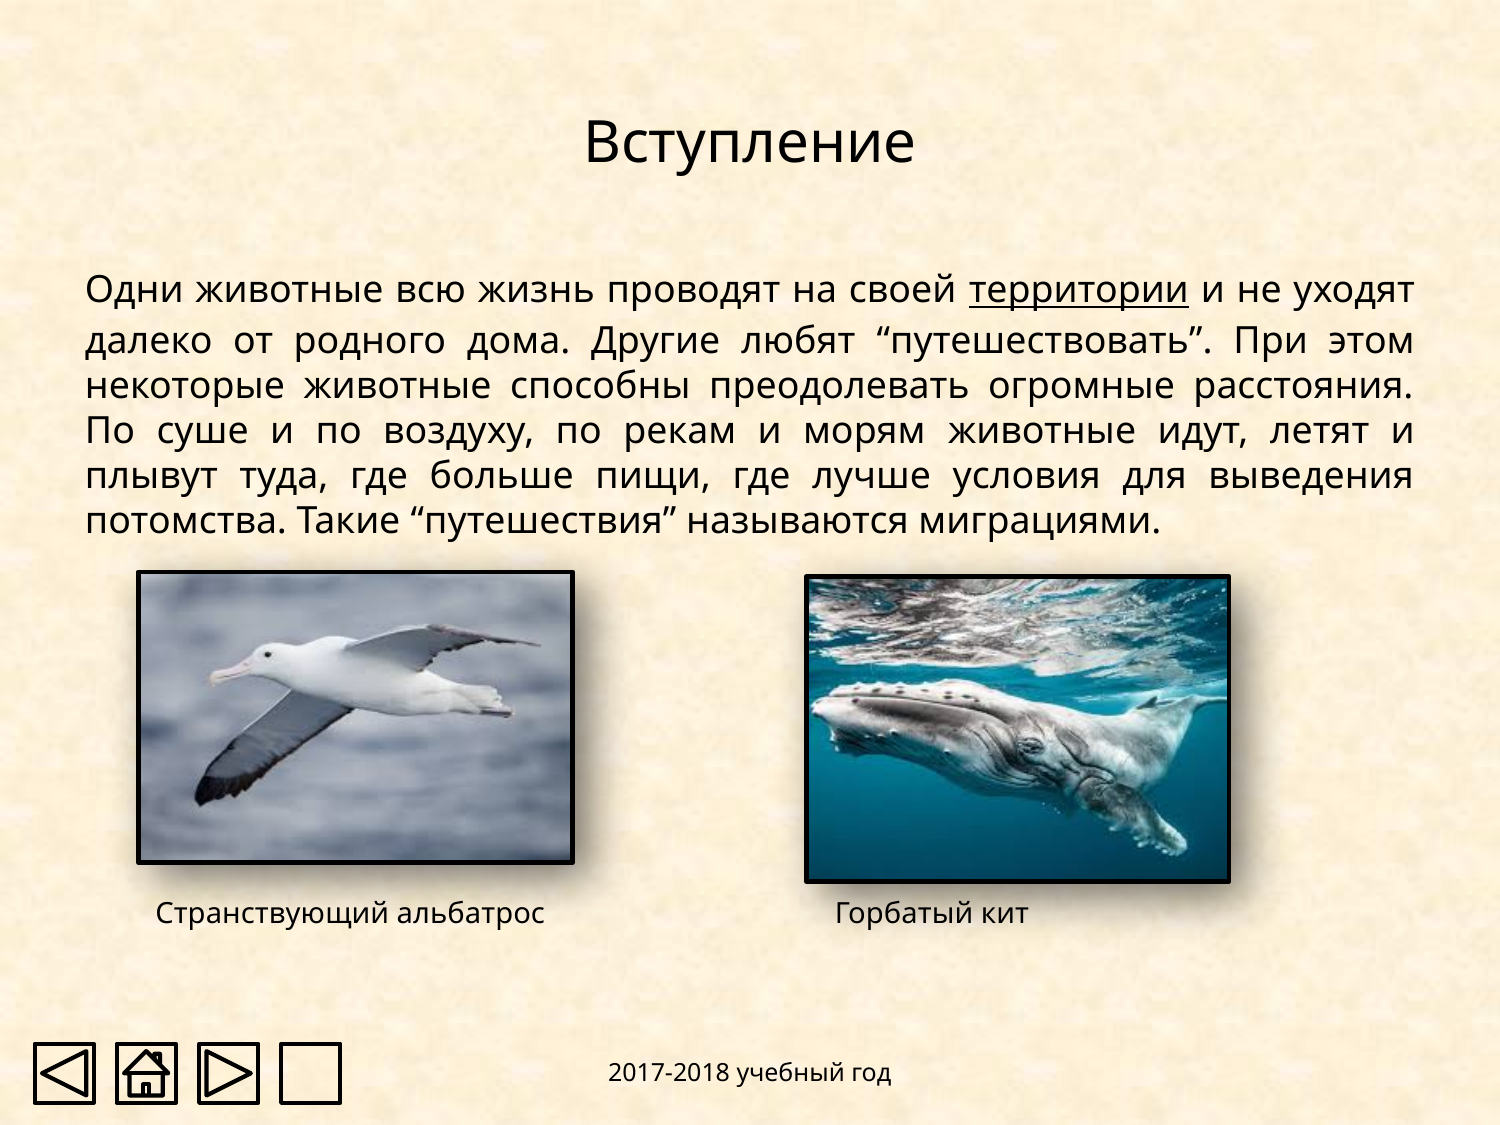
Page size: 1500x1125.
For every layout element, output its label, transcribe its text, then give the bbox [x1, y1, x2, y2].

footer 2017-2018 учебный год [550, 1041, 950, 1102]
text_box Горбатый кит [820, 886, 1254, 937]
picture [0, 0, 1500, 1125]
title Вступление [75, 45, 1425, 233]
text_box Одни животные всю жизнь проводят на своей территории и не уходят далеко от родного дома. Другие любят “путешествовать”. При этом некоторые животные способны преодолевать огромные расстояния. По суше и по воздуху, по рекам и морям животные идут, летят и плывут туда, где больше пищи, где лучше условия для выведения потомства. Такие “путешествия” называются миграциями. [70, 257, 1430, 549]
text_box [58, 246, 1442, 322]
text_box Странствующий альбатрос [140, 886, 598, 937]
